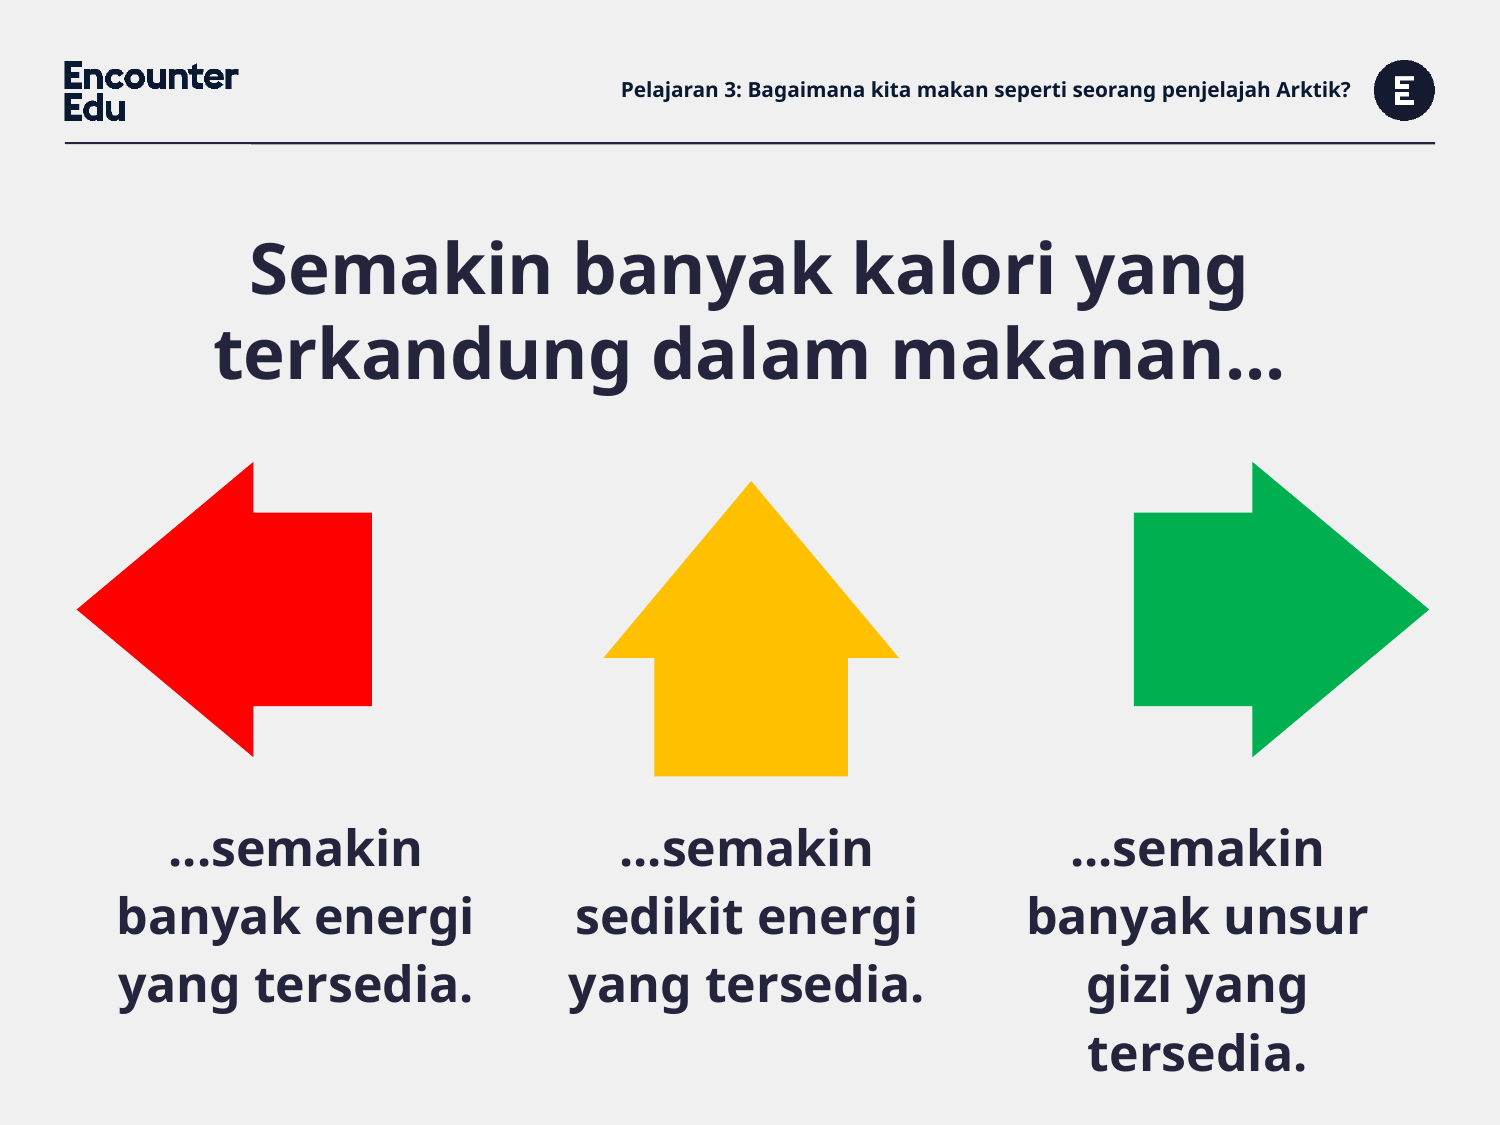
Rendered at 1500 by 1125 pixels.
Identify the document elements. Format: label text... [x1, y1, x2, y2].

text_box [74, 459, 375, 760]
text_box [1131, 459, 1432, 760]
table_header ...semakin banyak unsur gizi yang tersedia. [972, 805, 1423, 1060]
title Pelajaran 3: Bagaimana kita makan seperti seorang penjelajah Arktik? [603, 67, 1359, 114]
table_header ...semakin banyak energi yang tersedia. [71, 805, 522, 1060]
picture [1372, 58, 1436, 122]
text_box Semakin banyak kalori yang terkandung dalam makanan... [73, 215, 1427, 401]
picture [60, 59, 243, 122]
table_header ...semakin sedikit energi yang tersedia. [522, 805, 972, 1060]
text_box [601, 478, 901, 779]
